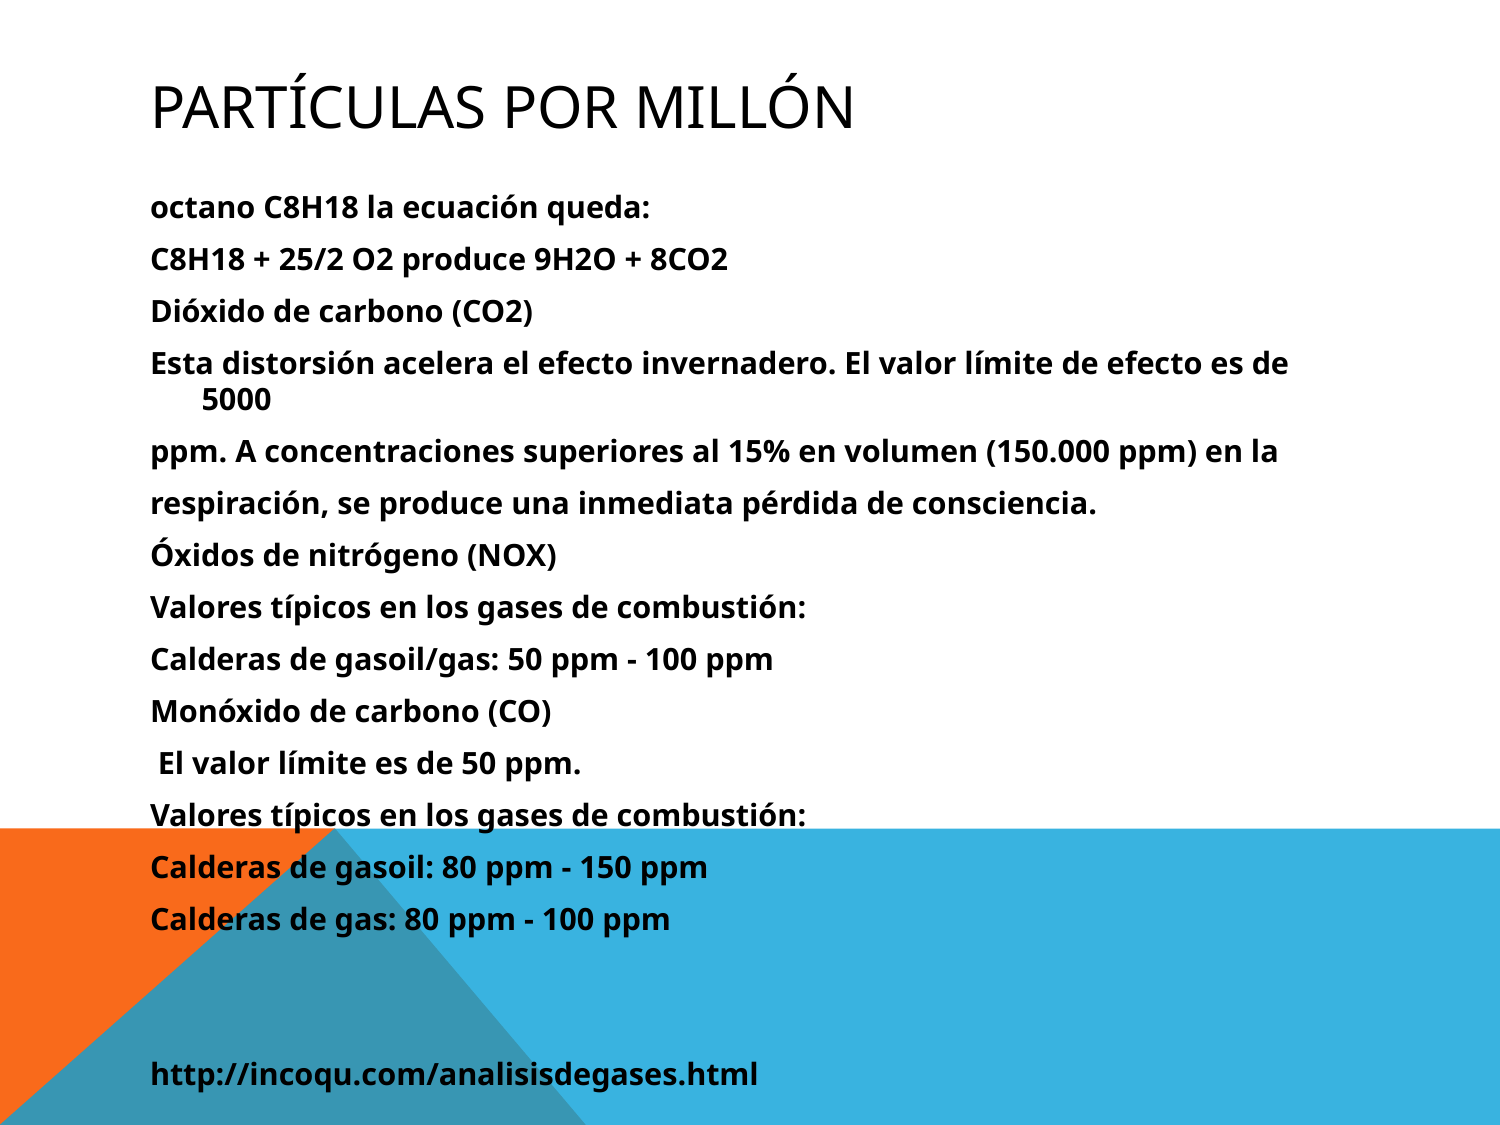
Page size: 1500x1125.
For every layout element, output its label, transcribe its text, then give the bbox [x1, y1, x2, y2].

title Partículas por millón [135, 60, 1369, 150]
list octano C8H18 la ecuación queda: C8H18 + 25/2 O2 produce 9H2O + 8CO2 Dióxido de carbono (CO2) Esta distorsión acelera el efecto invernadero. El valor límite de efecto es de 5000 ppm. A concentraciones superiores al 15% en volumen (150.000 ppm) en la respiración, se produce una inmediata pérdida de consciencia. Óxidos de nitrógeno (NOX) Valores típicos en los gases de combustión: Calderas de gasoil/gas: 50 ppm - 100 ppm Monóxido de carbono (CO) El valor límite es de 50 ppm. Valores típicos en los gases de combustión: Calderas de gasoil: 80 ppm - 150 ppm Calderas de gas: 80 ppm - 100 ppm http://incoqu.com/analisisdegases.html [135, 180, 1369, 1106]
